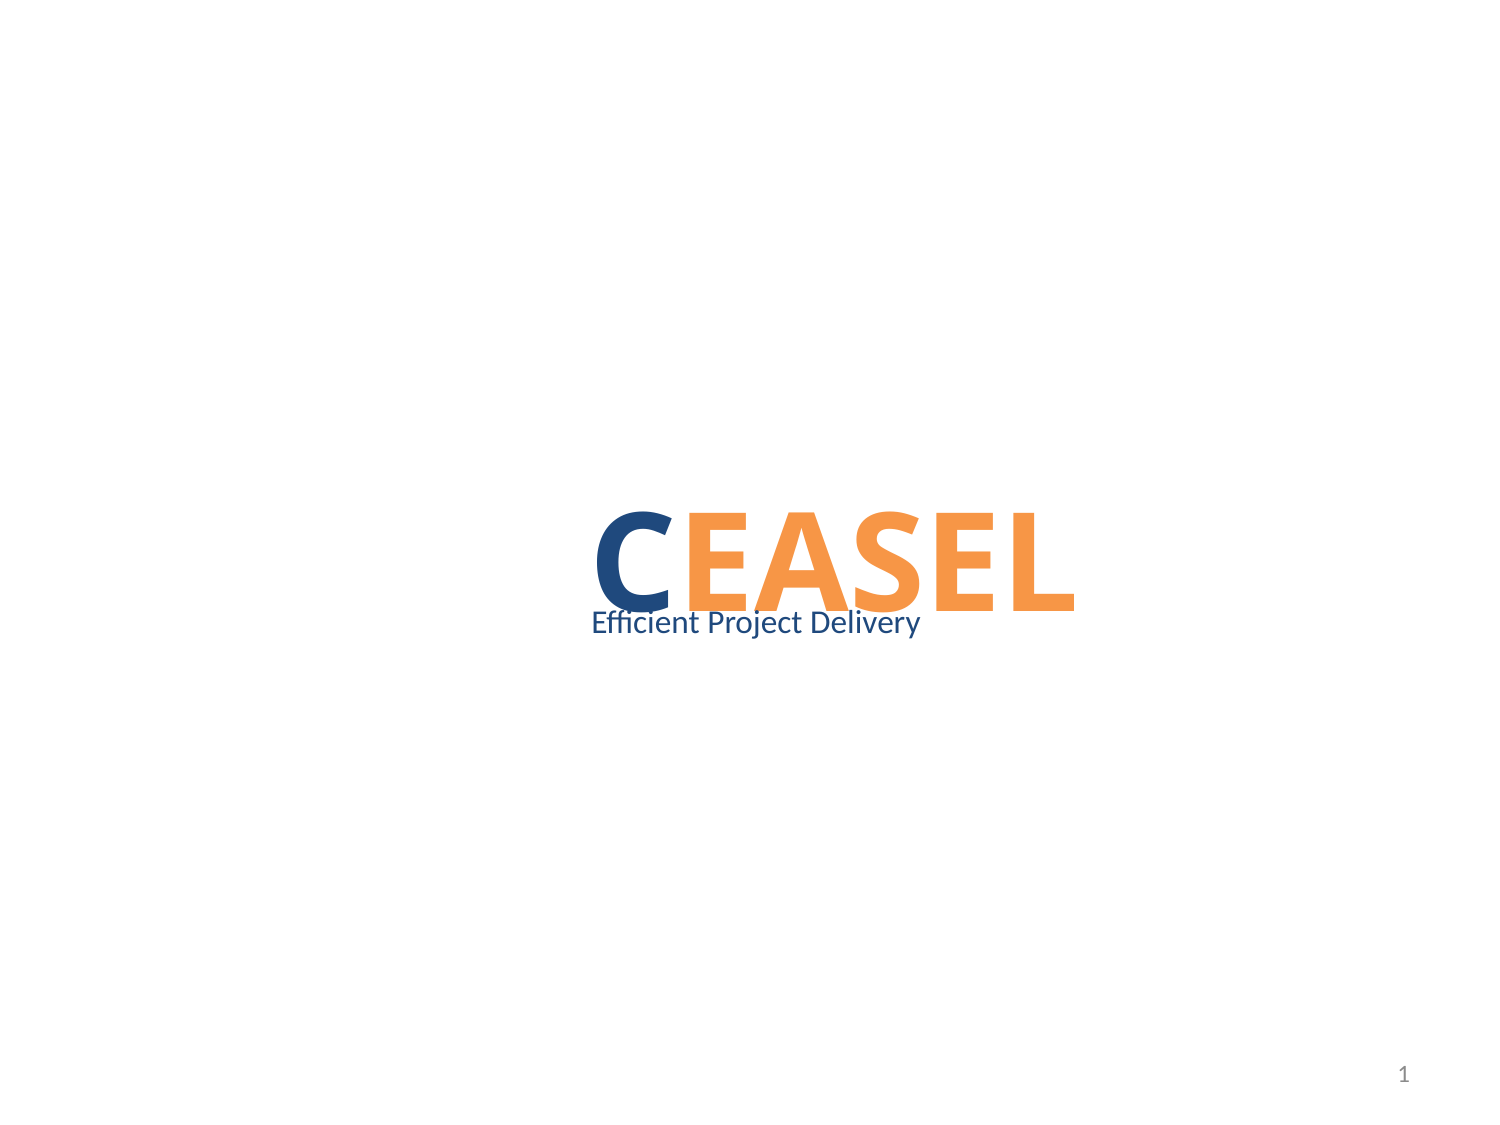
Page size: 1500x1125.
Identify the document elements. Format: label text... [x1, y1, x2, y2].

text_box CEASEL [574, 466, 1338, 646]
text_box Efficient Project Delivery [576, 592, 1021, 648]
slide_number 1 [1074, 1042, 1425, 1103]
